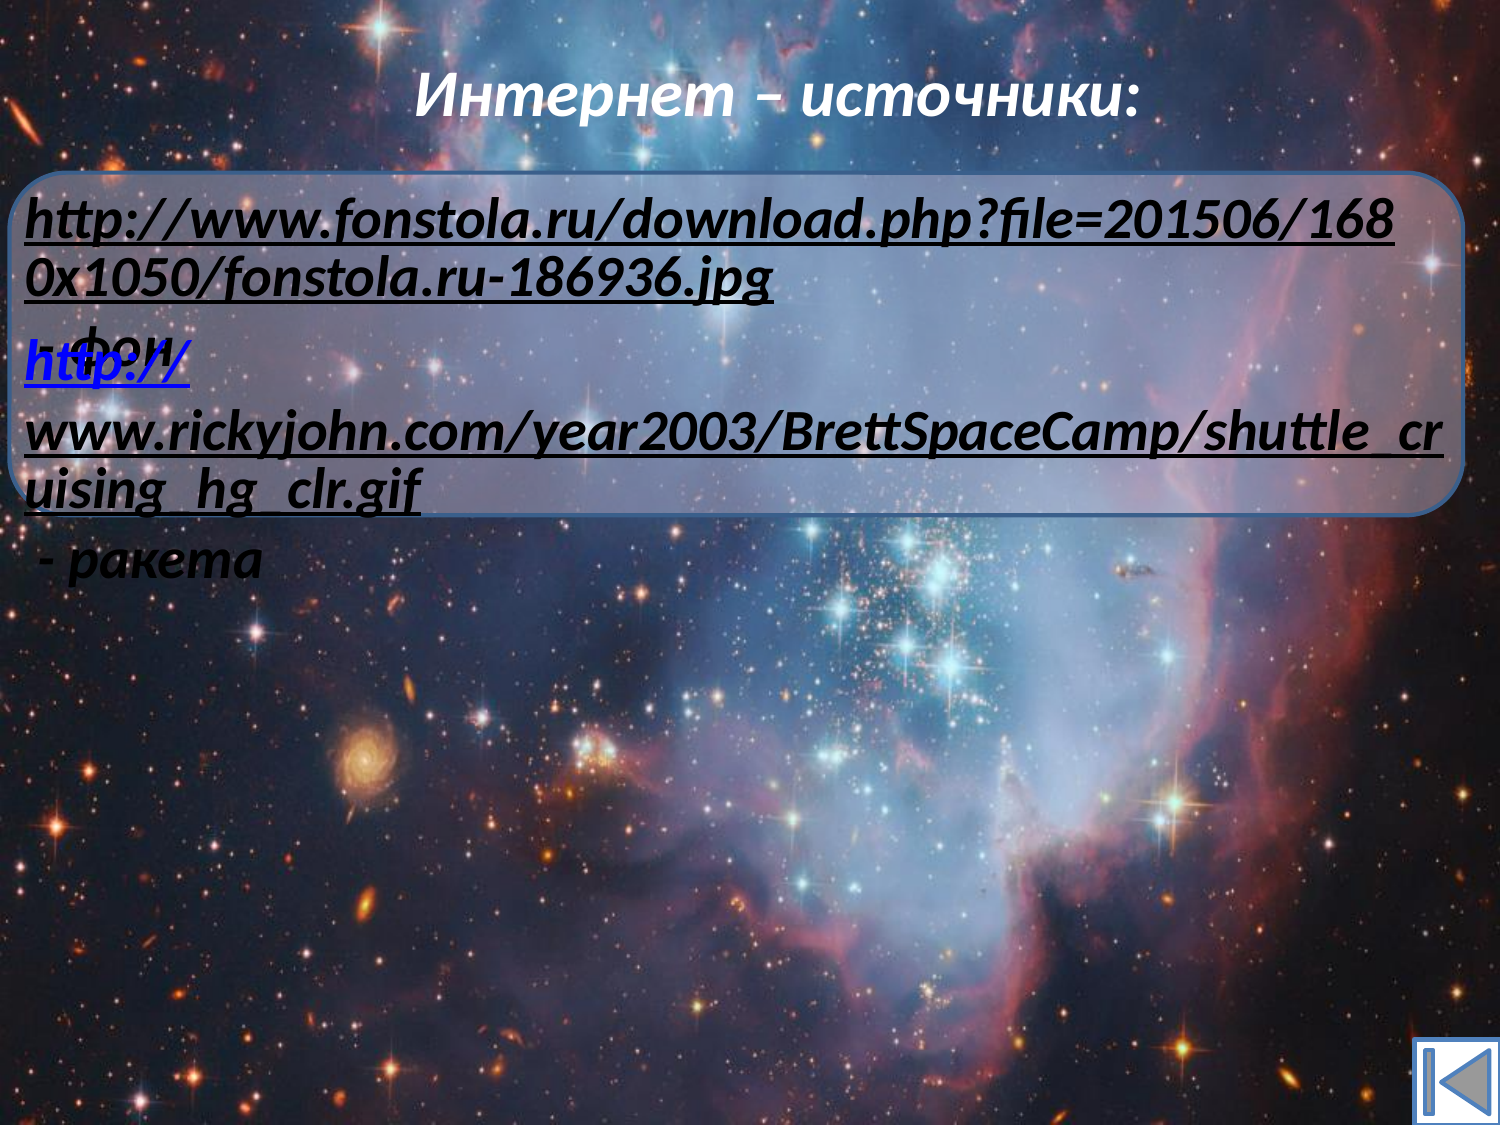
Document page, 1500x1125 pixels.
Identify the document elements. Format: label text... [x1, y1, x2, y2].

text_box [53, 170, 1466, 471]
text_box http://www.rickyjohn.com/year2003/BrettSpaceCamp/shuttle_cruising_hg_clr.gif - ракета [9, 314, 1464, 540]
text_box Интернет – источники: [399, 42, 1159, 138]
text_box http://www.fonstola.ru/download.php?file=201506/1680x1050/fonstola.ru-186936.jpg - фон [9, 172, 1416, 314]
text_box [1412, 1037, 1500, 1125]
picture [0, 0, 1500, 1125]
